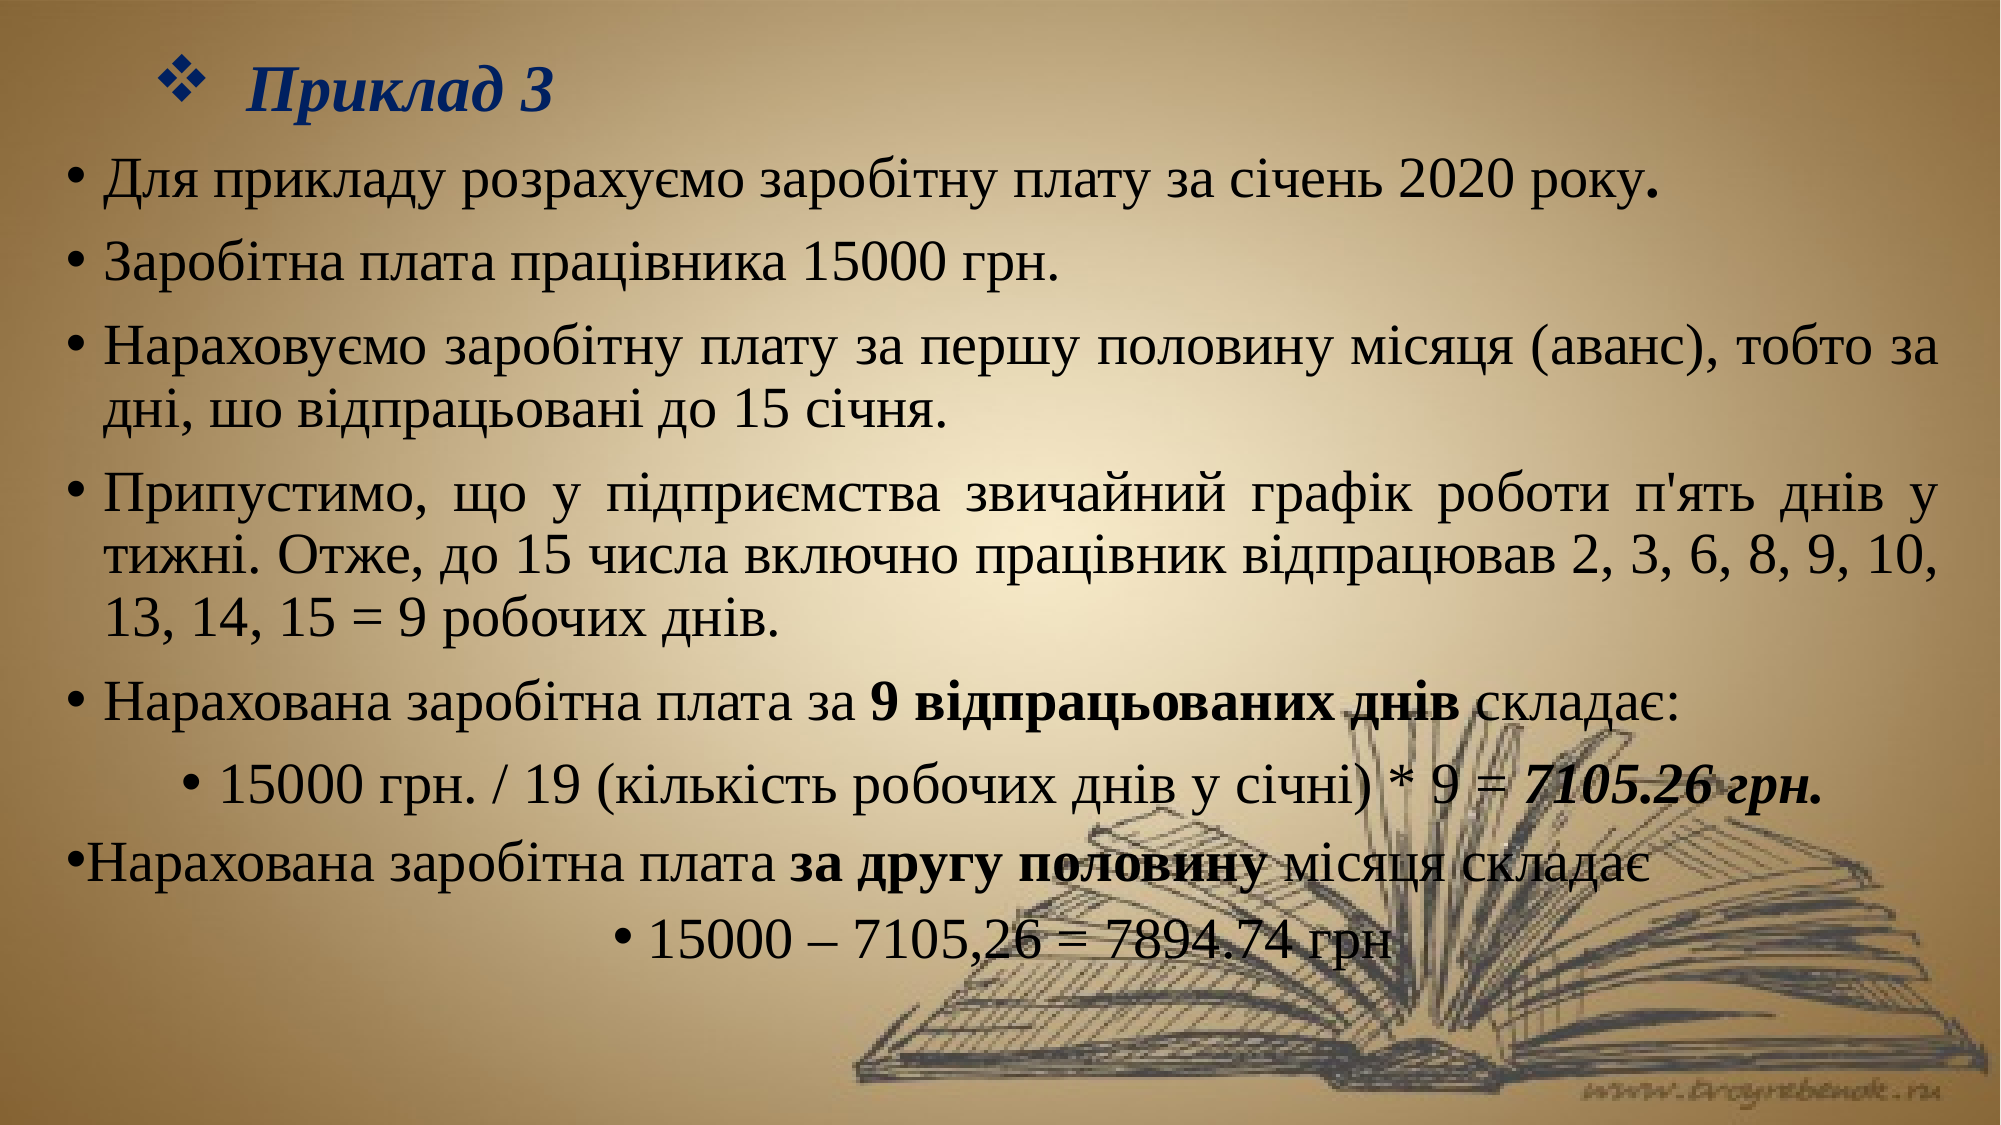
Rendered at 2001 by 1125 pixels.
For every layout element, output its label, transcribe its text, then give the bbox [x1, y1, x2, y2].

picture [0, 0, 2001, 1125]
list Для прикладу розрахуємо заробітну плату за січень 2020 року. Заробітна плата працівника 15000 грн. Нараховуємо заробітну плату за першу половину місяця (аванс), тобто за дні, шо відпрацьовані до 15 січня. Припустимо, що у підприємства звичайний графік роботи п'ять днів у тижні. Отже, до 15 числа включно працівник відпрацював 2, 3, 6, 8, 9, 10, 13, 14, 15 = 9 робочих днів. Нарахована заробітна плата за 9 відпрацьованих днів складає: 15000 грн. / 19 (кількість робочих днів у січні) * 9 = 7105.26 грн. Нарахована заробітна плата за другу половину місяця складає 15000 – 7105,26 = 7894.74 грн [50, 139, 1956, 1107]
title Приклад 3 [137, 41, 1863, 139]
